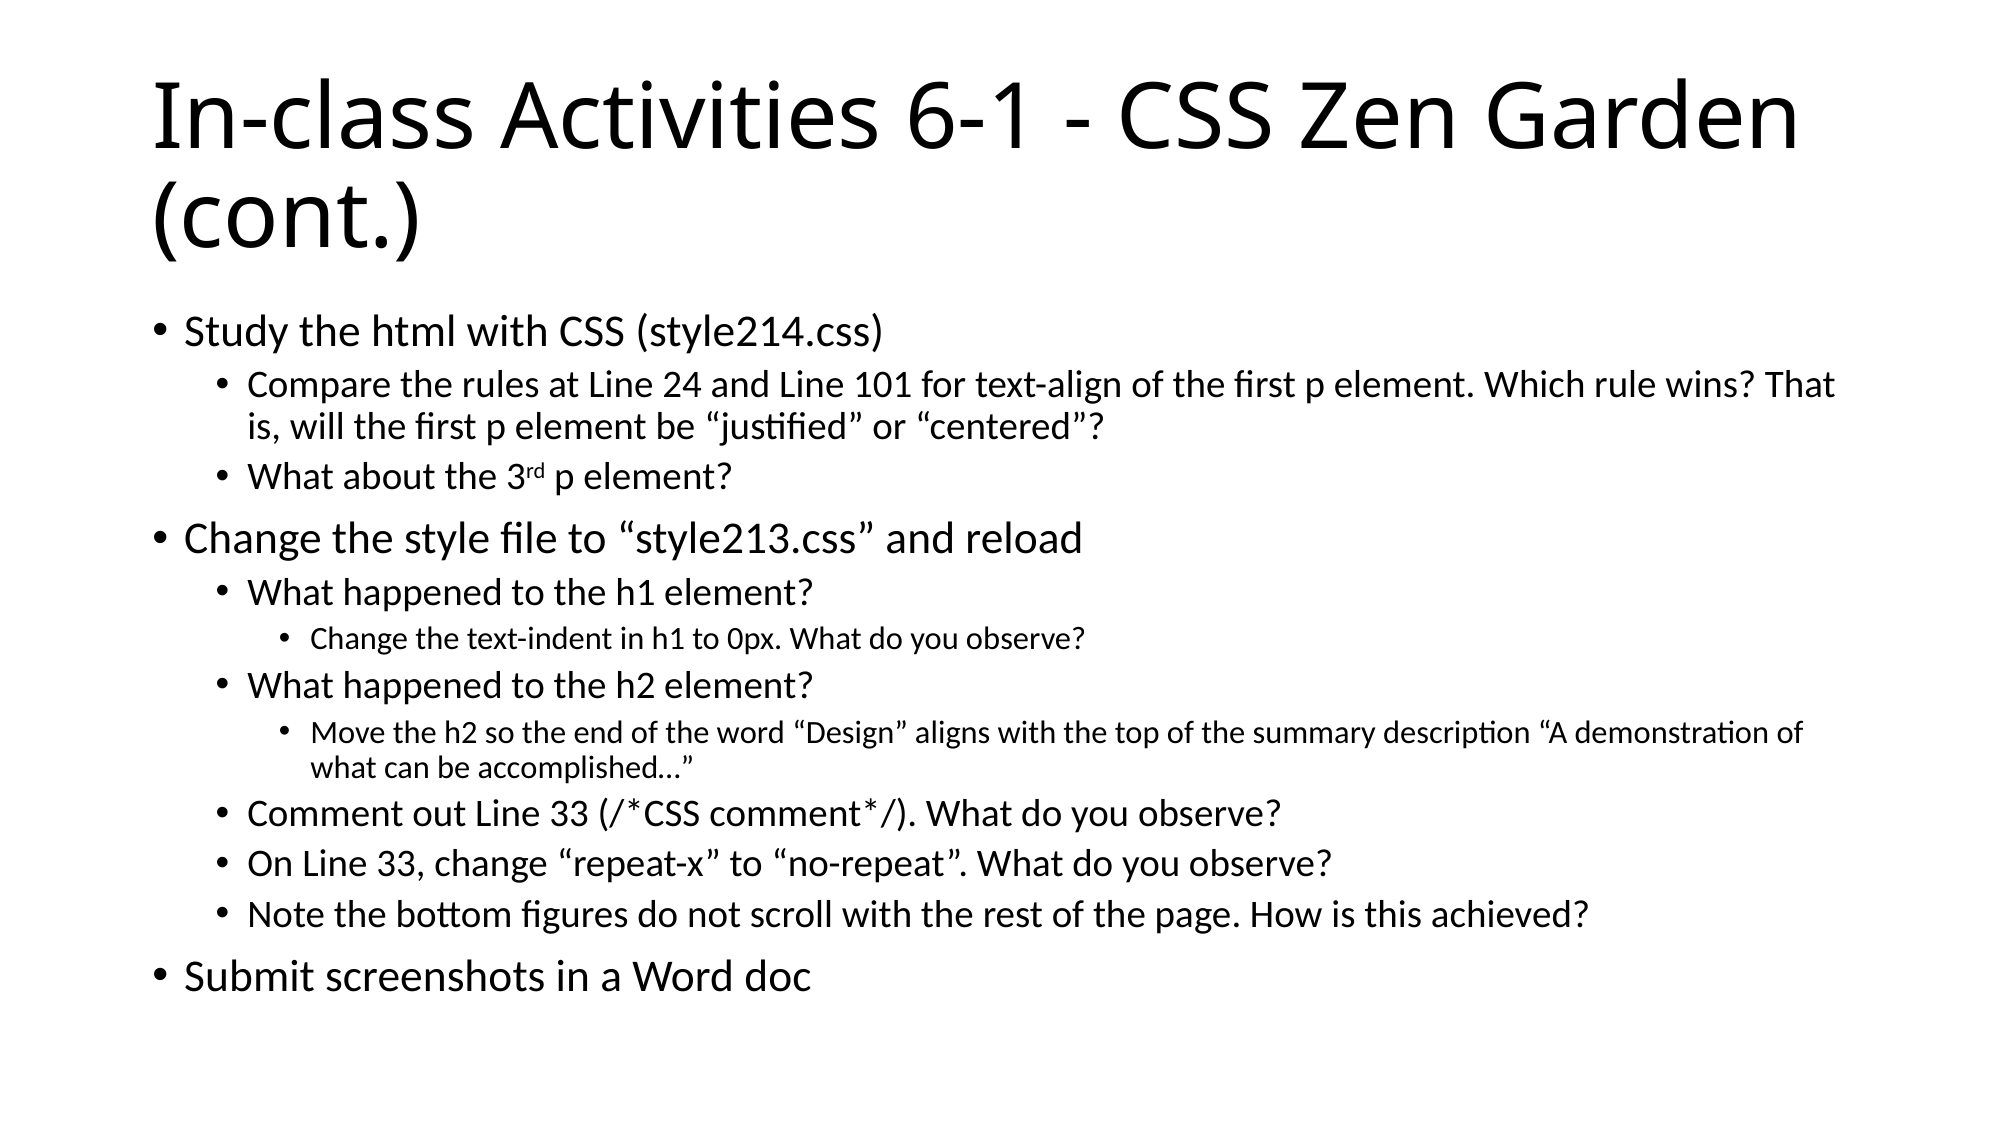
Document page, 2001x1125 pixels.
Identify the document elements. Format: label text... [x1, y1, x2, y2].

list Study the html with CSS (style214.css) Compare the rules at Line 24 and Line 101 for text-align of the first p element. Which rule wins? That is, will the first p element be “justified” or “centered”? What about the 3rd p element? Change the style file to “style213.css” and reload What happened to the h1 element? Change the text-indent in h1 to 0px. What do you observe? What happened to the h2 element? Move the h2 so the end of the word “Design” aligns with the top of the summary description “A demonstration of what can be accomplished…” Comment out Line 33 (/*CSS comment*/). What do you observe? On Line 33, change “repeat-x” to “no-repeat”. What do you observe? Note the bottom figures do not scroll with the rest of the page. How is this achieved? Submit screenshots in a Word doc [137, 299, 1863, 1014]
title In-class Activities 6-1 - CSS Zen Garden (cont.) [137, 59, 1863, 278]
